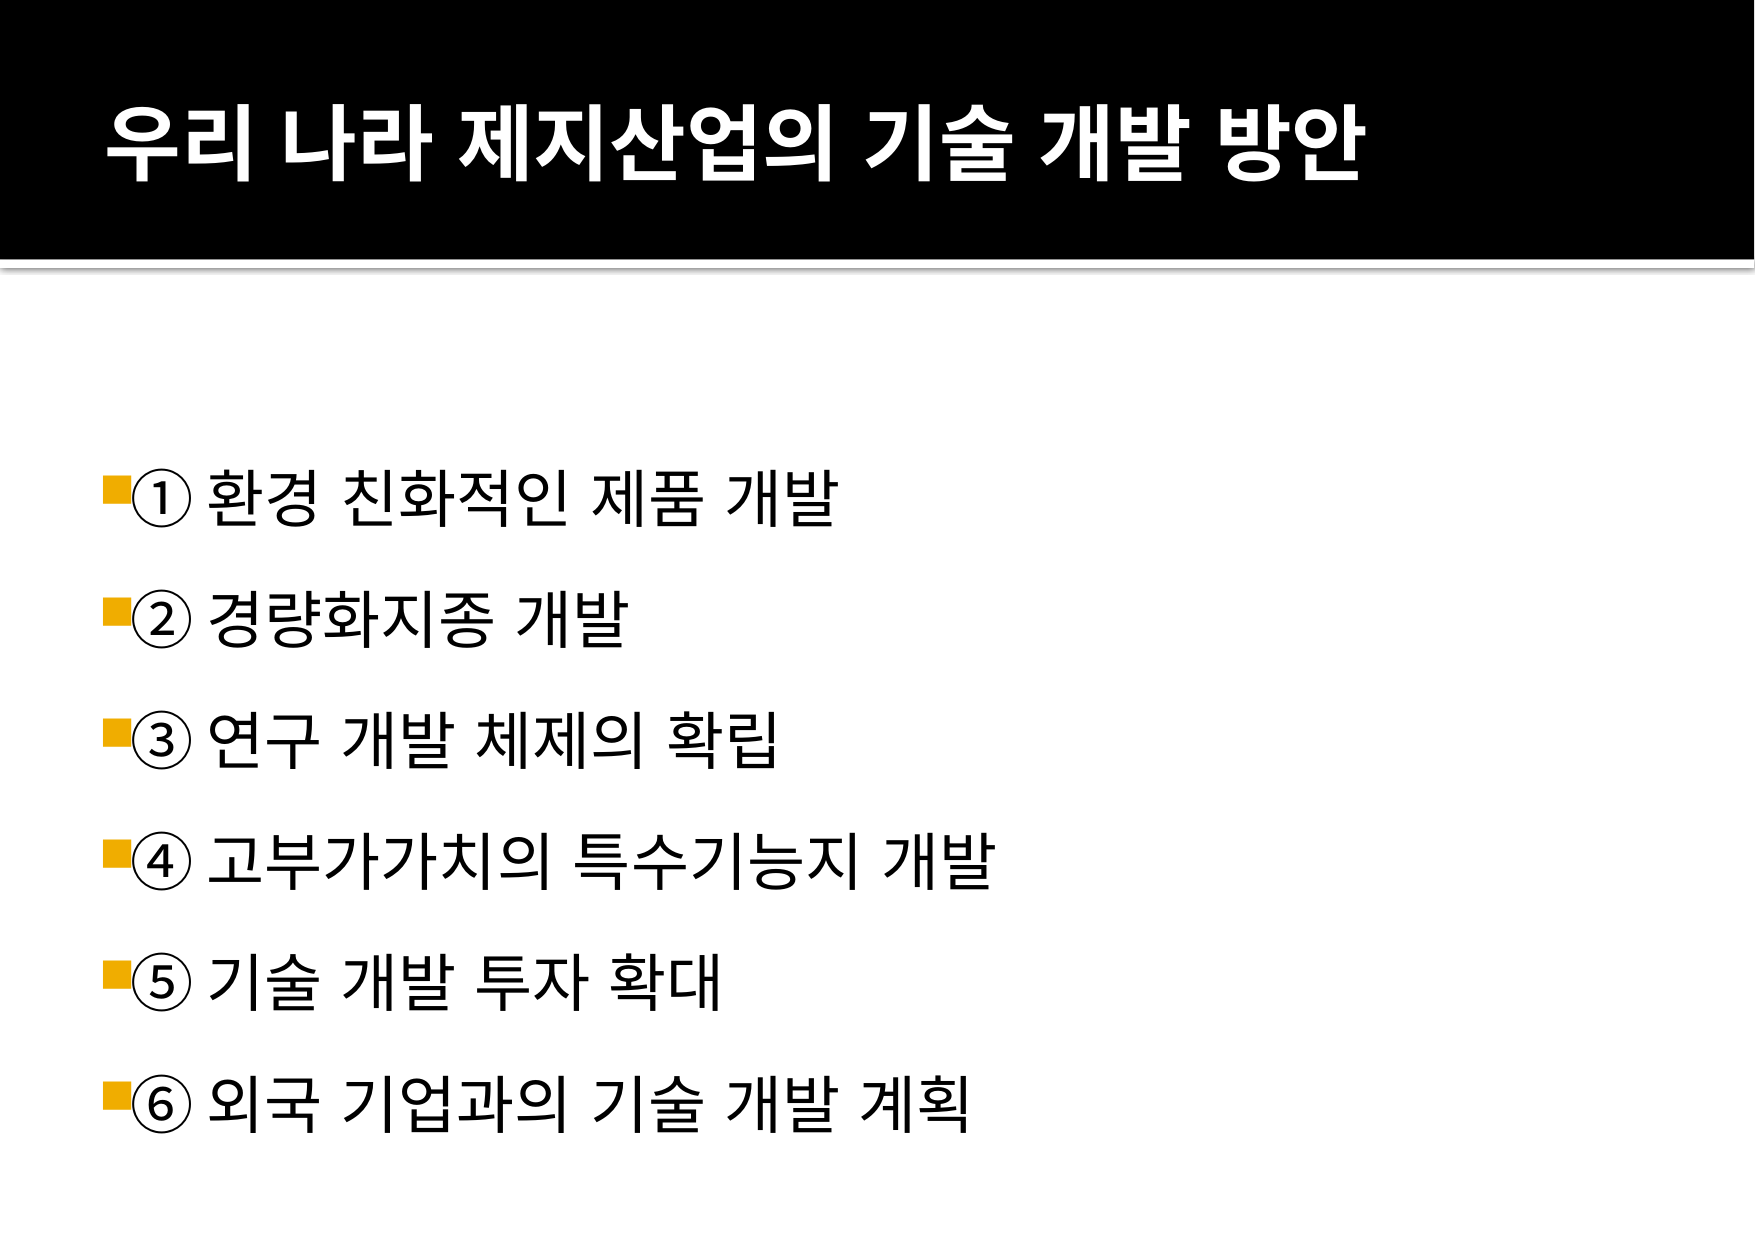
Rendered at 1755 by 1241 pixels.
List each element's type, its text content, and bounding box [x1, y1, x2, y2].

title 우리 나라 제지산업의 기술 개발 방안 [87, 28, 1667, 255]
list ①환경 친화적인 제품 개발 ②경량화지종 개발 ③연구 개발 체제의 확립 ④고부가가치의 특수기능지 개발 ⑤기술 개발 투자 확대 ⑥외국 기업과의 기술 개발 계획 [87, 321, 1667, 1158]
